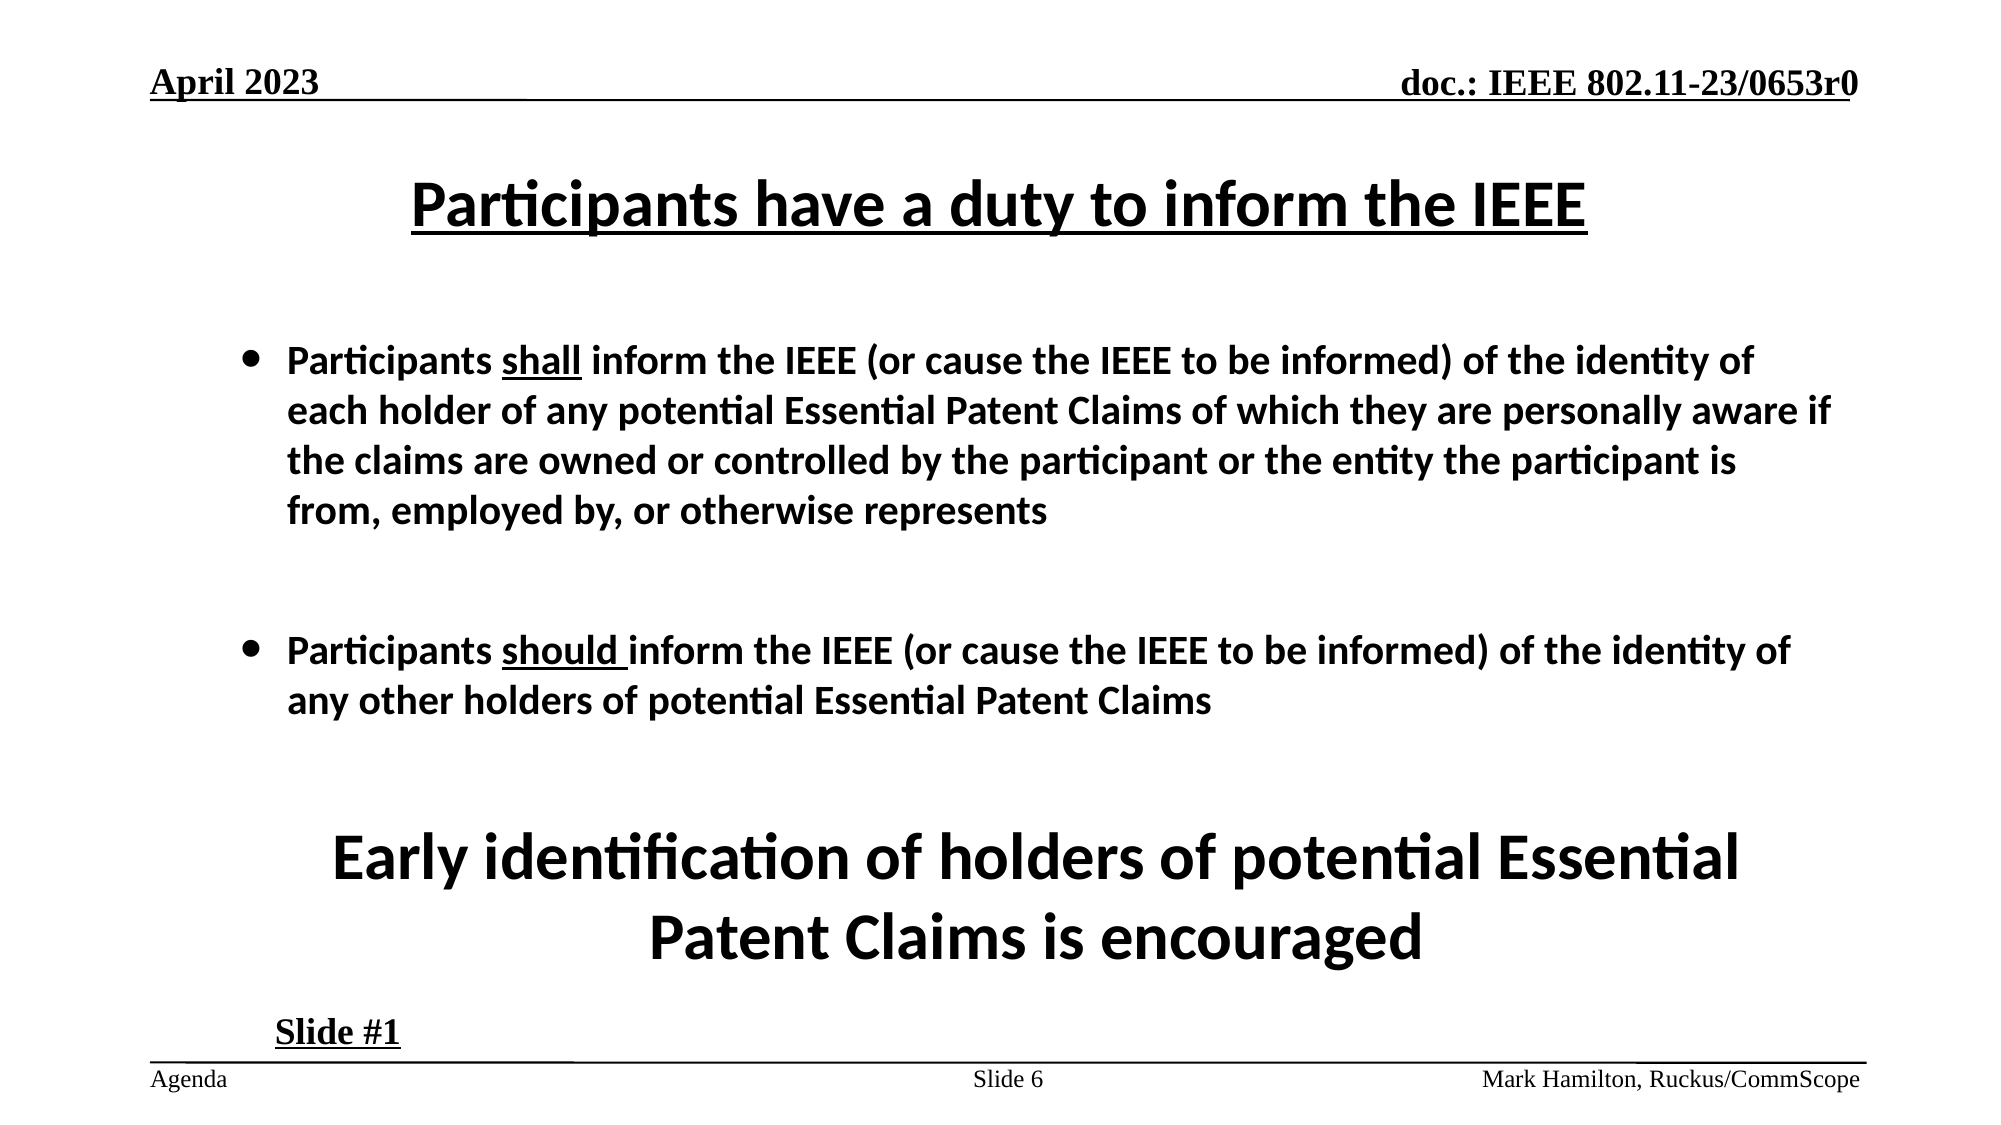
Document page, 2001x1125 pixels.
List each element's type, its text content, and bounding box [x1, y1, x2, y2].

list Participants shall inform the IEEE (or cause the IEEE to be informed) of the identity of each holder of any potential Essential Patent Claims of which they are personally aware if the claims are owned or controlled by the participant or the entity the participant is from, employed by, or otherwise represents Participants should inform the IEEE (or cause the IEEE to be informed) of the identity of any other holders of potential Essential Patent Claims Early identification of holders of potential Essential Patent Claims is encouraged [149, 324, 1850, 1000]
slide_number Slide 6 [950, 1061, 1067, 1123]
title Participants have a duty to inform the IEEE [149, 112, 1850, 288]
text_box Slide #1 [260, 999, 417, 1060]
